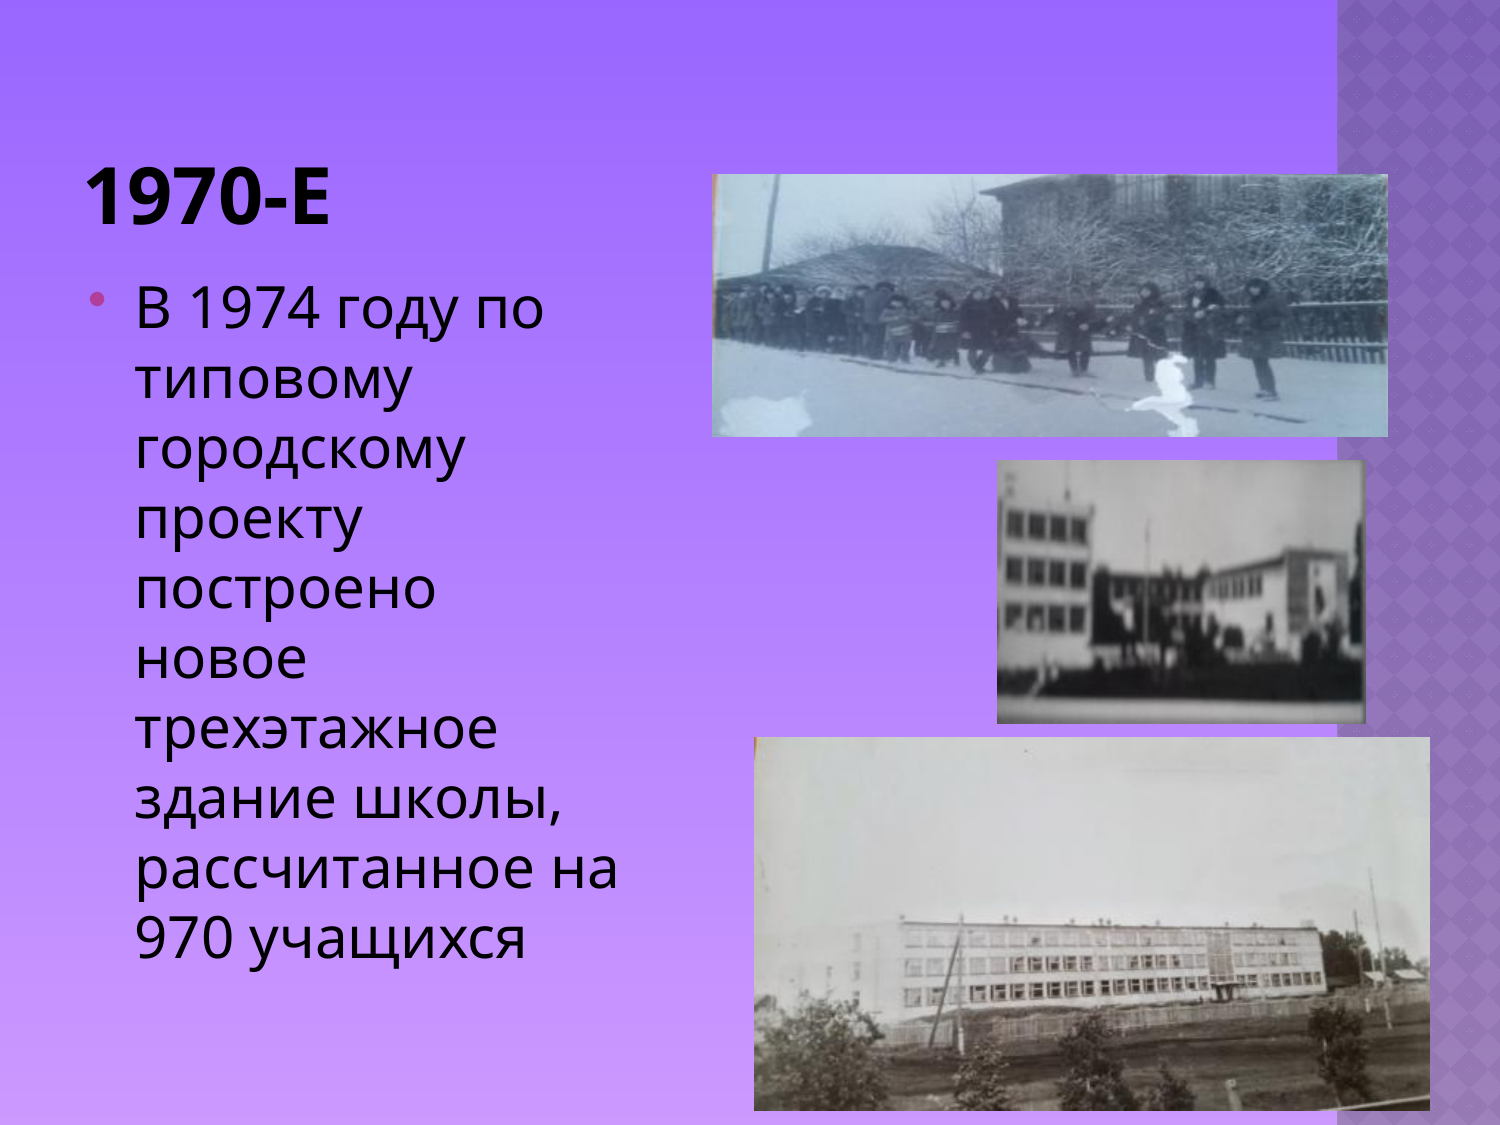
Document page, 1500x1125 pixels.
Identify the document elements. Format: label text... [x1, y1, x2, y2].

title 1970-е [75, 52, 1263, 240]
list В 1974 году по типовому городскому проекту построено новое трехэтажное здание школы, рассчитанное на 970 учащихся [74, 262, 653, 1006]
picture [996, 460, 1366, 724]
picture [753, 736, 1430, 1111]
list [711, 174, 1388, 437]
